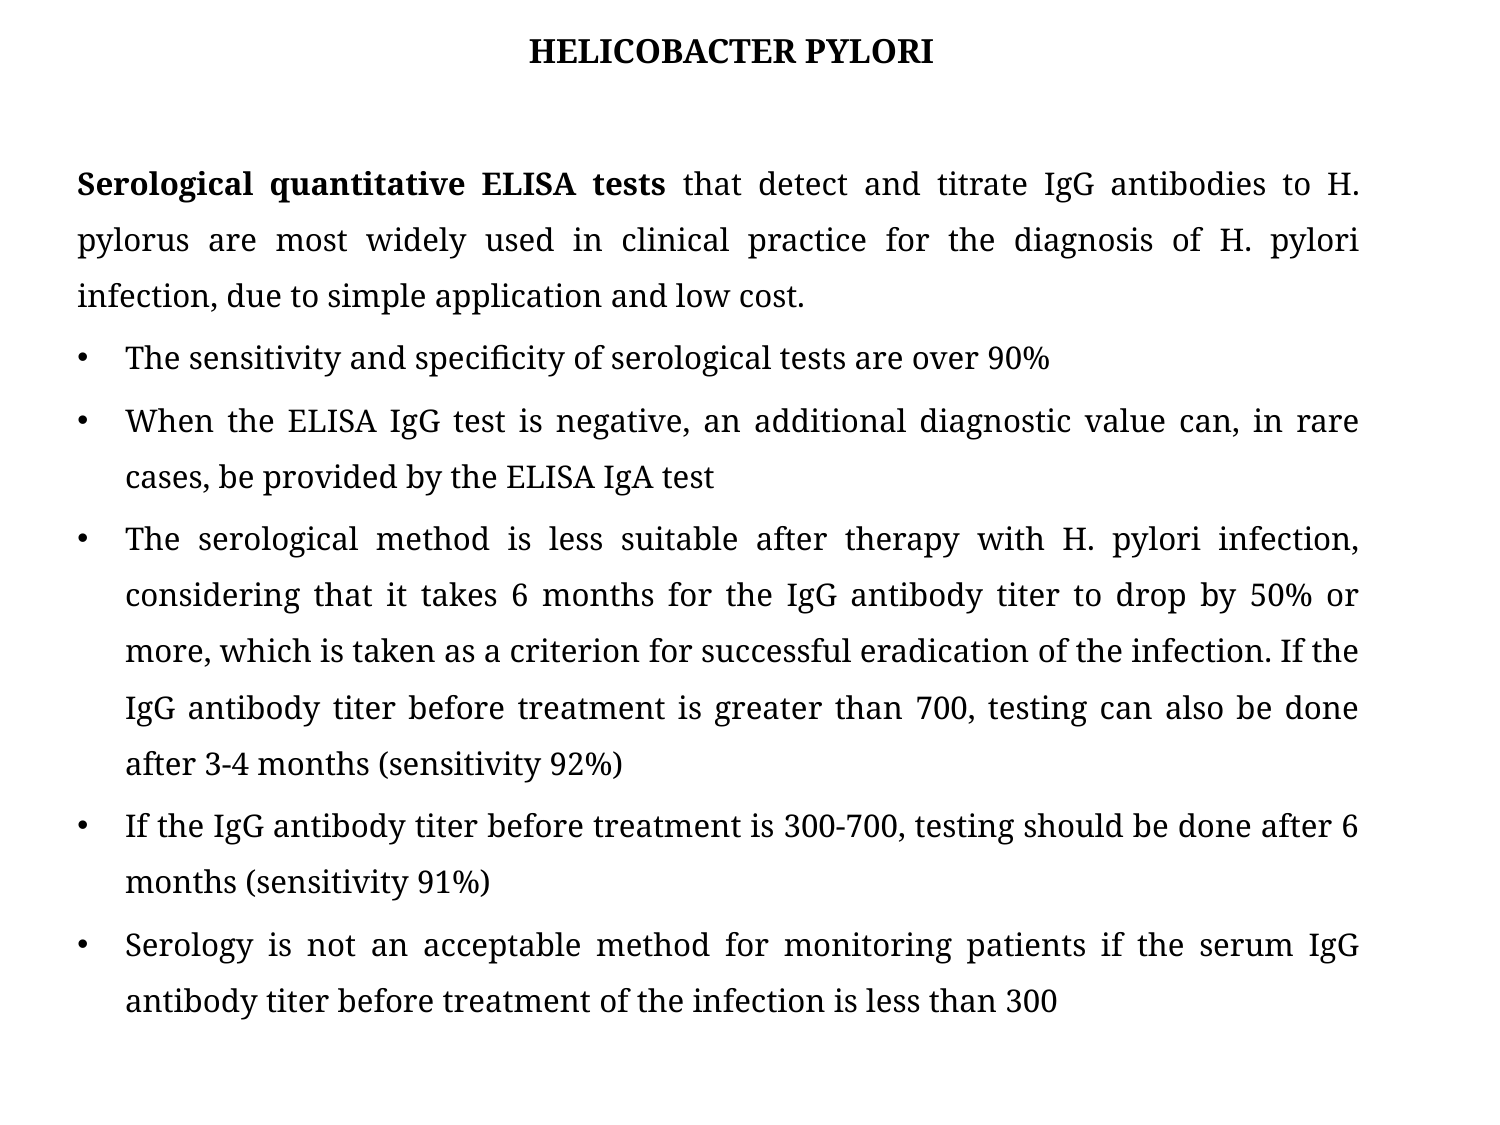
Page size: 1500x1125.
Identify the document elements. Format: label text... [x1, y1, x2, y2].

title HELICOBACTER PYLORI [87, 0, 1376, 100]
subtitle Serological quantitative ELISA tests that detect and titrate IgG antibodies to H. pylorus are most widely used in clinical practice for the diagnosis of H. pylori infection, due to simple application and low cost. The sensitivity and specificity of serological tests are over 90% When the ELISA IgG test is negative, an additional diagnostic value can, in rare cases, be provided by the ELISA IgA test The serological method is less suitable after therapy with H. pylori infection, considering that it takes 6 months for the IgG antibody titer to drop by 50% or more, which is taken as a criterion for successful eradication of the infection. If the IgG antibody titer before treatment is greater than 700, testing can also be done after 3-4 months (sensitivity 92%) If the IgG antibody titer before treatment is 300-700, testing should be done after 6 months (sensitivity 91%) Serology is not an acceptable method for monitoring patients if the serum IgG antibody titer before treatment of the infection is less than 300 [62, 137, 1376, 1094]
